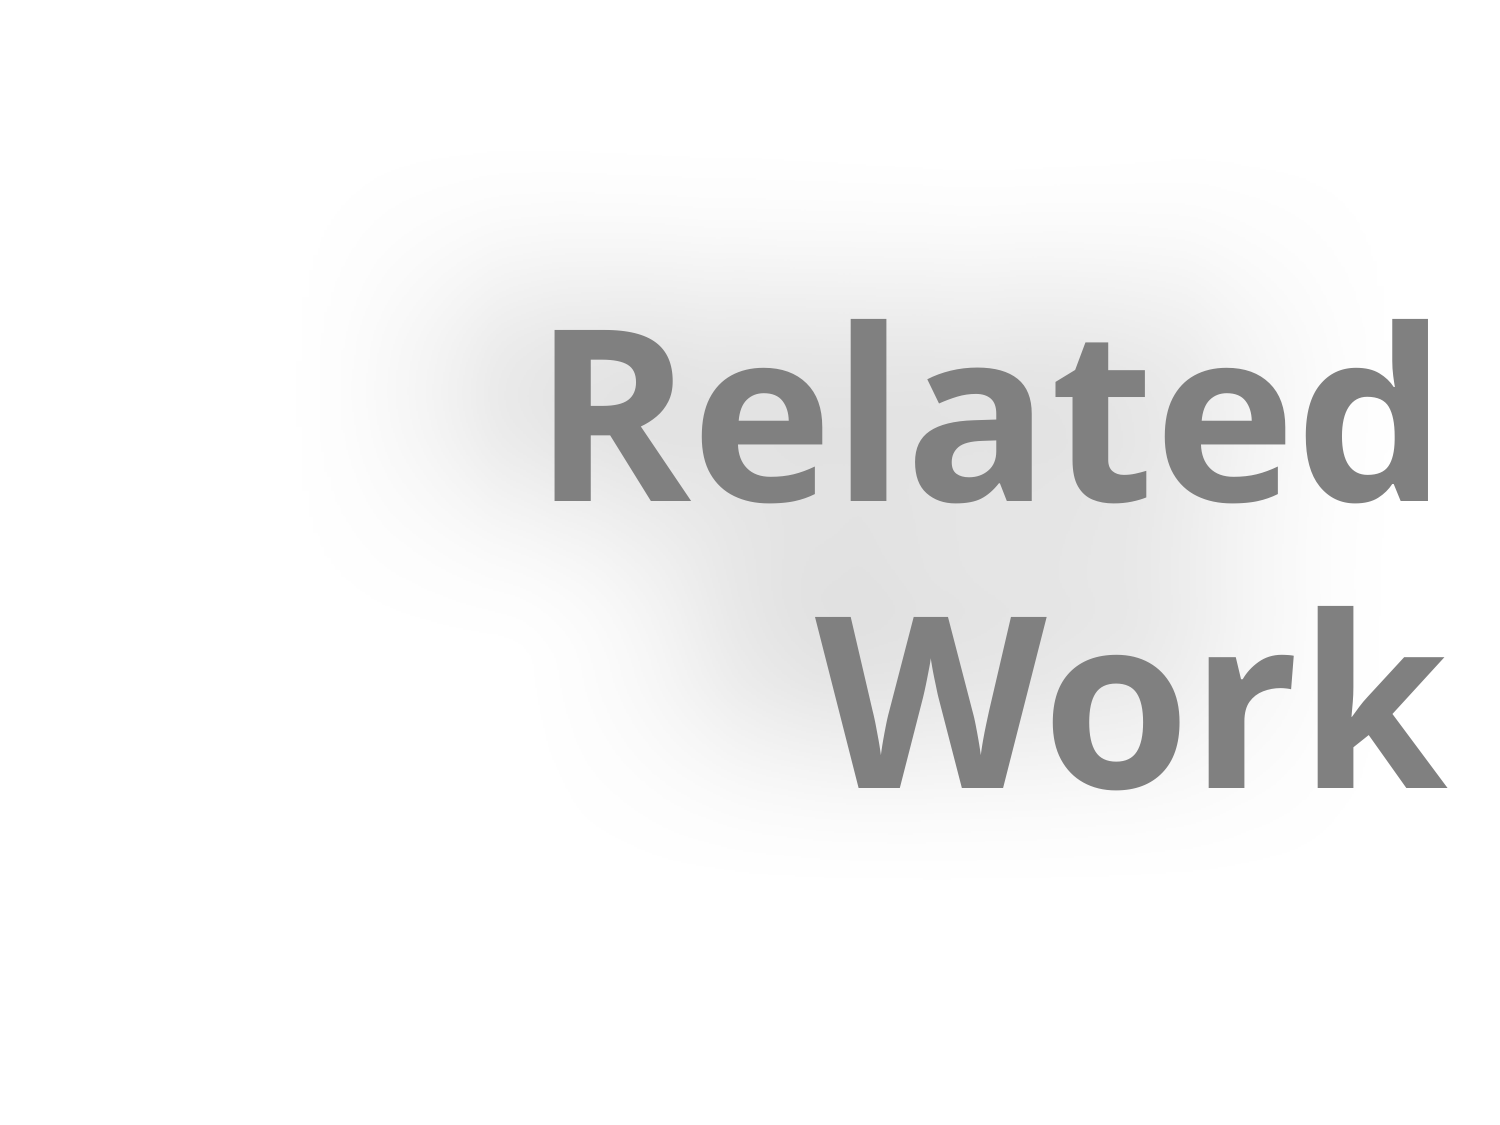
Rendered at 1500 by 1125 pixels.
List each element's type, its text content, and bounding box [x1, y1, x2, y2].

text_box Related Work [124, 254, 1463, 844]
